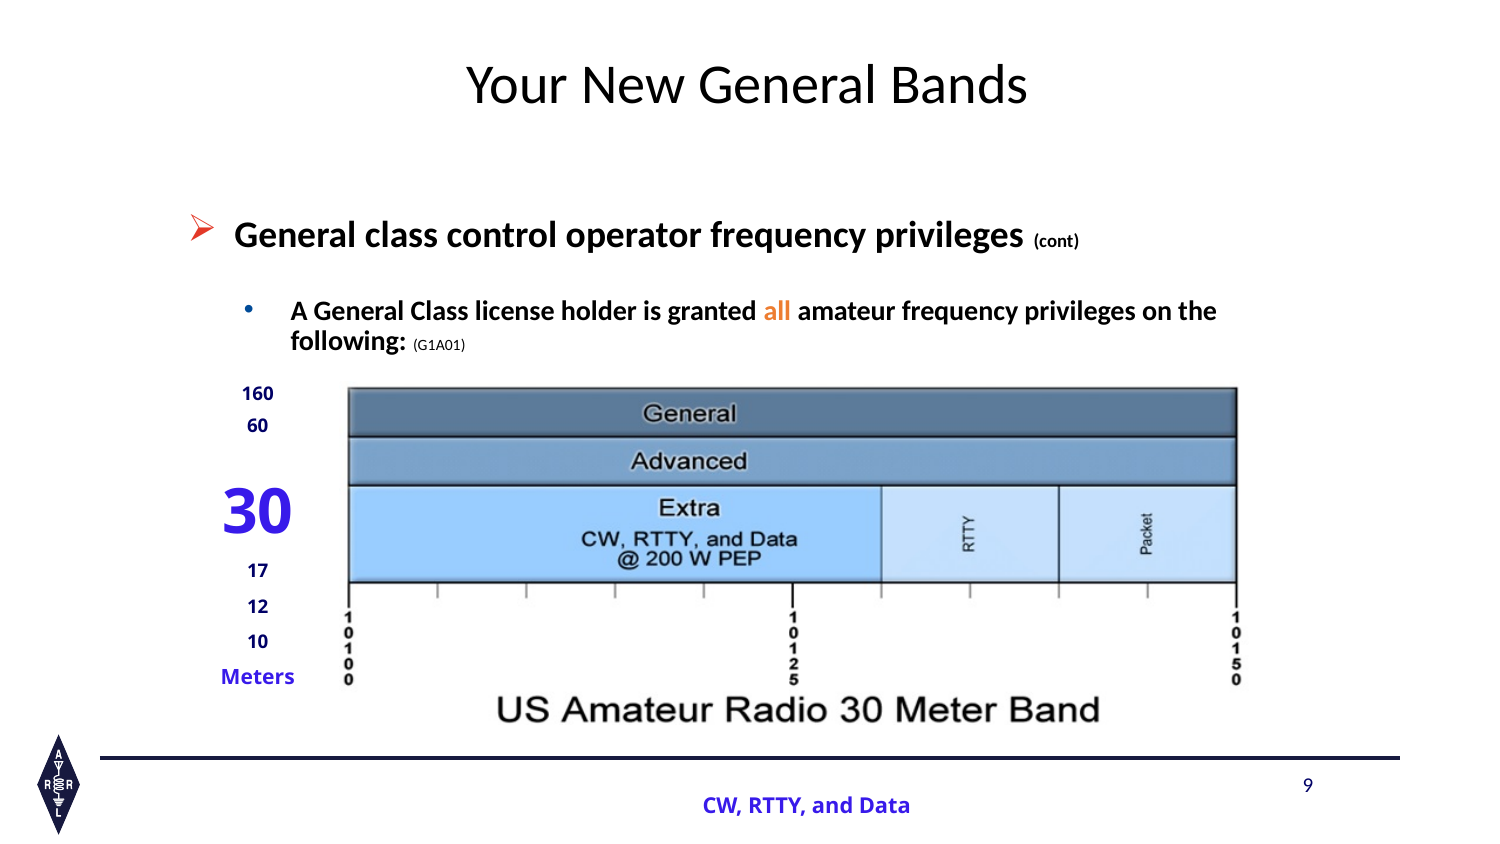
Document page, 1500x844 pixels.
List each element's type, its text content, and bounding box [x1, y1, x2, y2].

text_box 160 60 30 17 12 10 Meters [187, 382, 329, 689]
picture [339, 381, 1250, 725]
slide_number 9 [1302, 761, 1400, 807]
text_box CW, RTTY, and Data [575, 771, 966, 826]
picture [37, 734, 80, 835]
list General class control operator frequency privileges (cont) A General Class license holder is granted all amateur frequency privileges on the following: (G1A01) [187, 209, 1313, 365]
title Your New General Bands [201, 48, 1294, 147]
